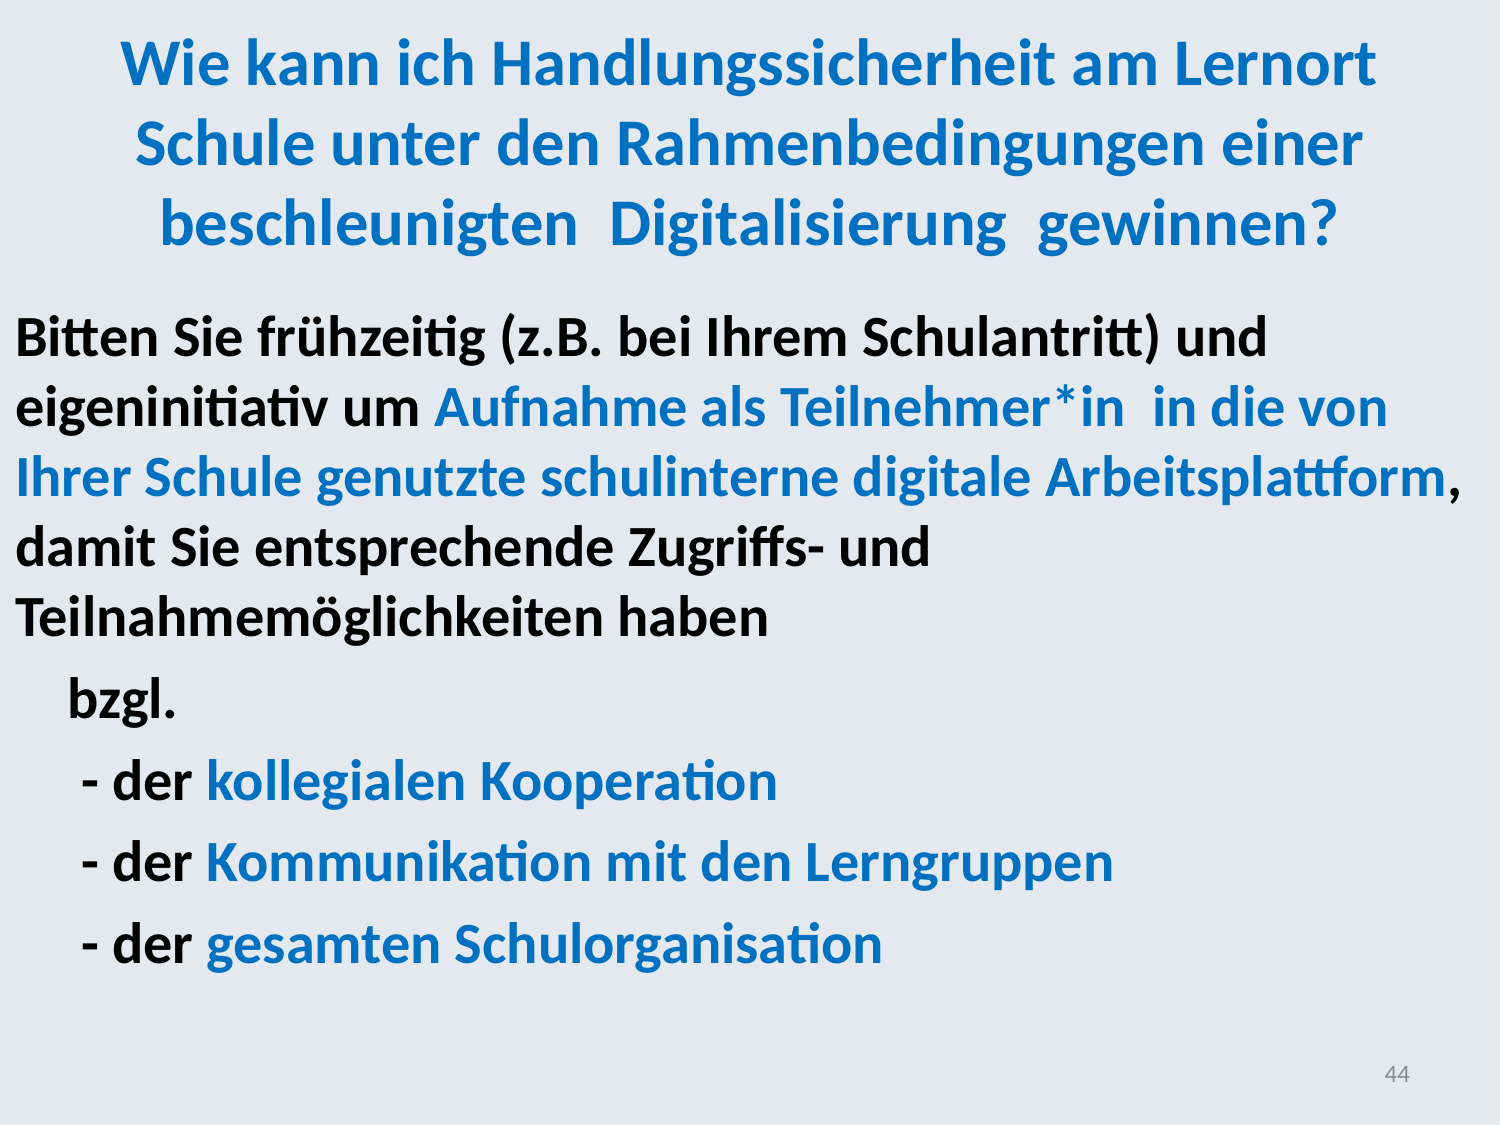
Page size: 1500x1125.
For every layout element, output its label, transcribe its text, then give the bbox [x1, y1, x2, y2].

list Bitten Sie frühzeitig (z.B. bei Ihrem Schulantritt) und eigeninitiativ um Aufnahme als Teilnehmer*in in die von Ihrer Schule genutzte schulinterne digitale Arbeitsplattform, damit Sie entsprechende Zugriffs- und Teilnahmemöglichkeiten haben bzgl. - der kollegialen Kooperation - der Kommunikation mit den Lerngruppen - der gesamten Schulorganisation [0, 290, 1500, 1106]
title Wie kann ich Handlungssicherheit am Lernort Schule unter den Rahmenbedingungen einer beschleunigten Digitalisierung gewinnen? [75, 45, 1425, 233]
slide_number 44 [1074, 1042, 1425, 1103]
